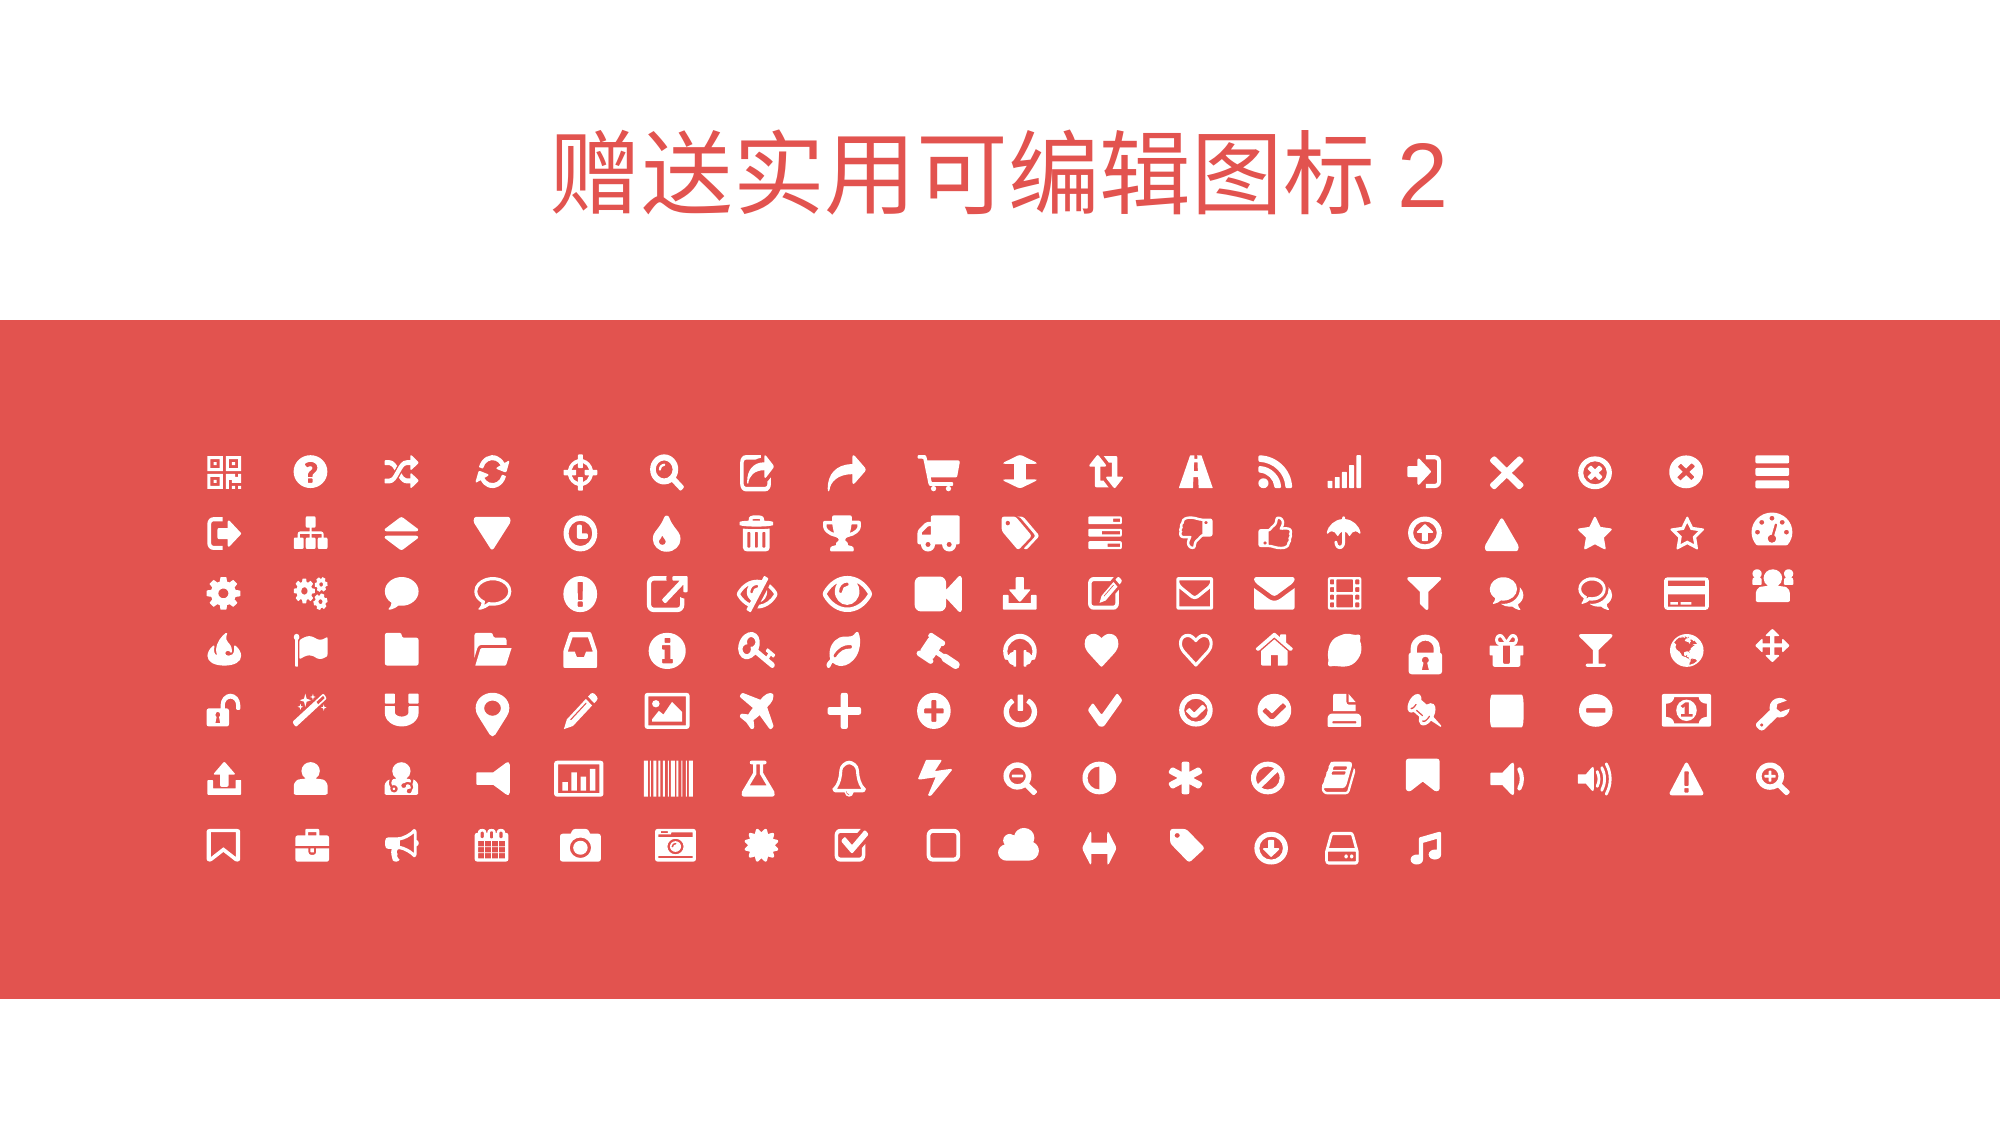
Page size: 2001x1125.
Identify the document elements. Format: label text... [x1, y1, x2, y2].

text_box [0, 319, 2000, 1000]
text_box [206, 454, 1794, 865]
text_box 赠送实用可编辑图标2 [506, 108, 1493, 234]
